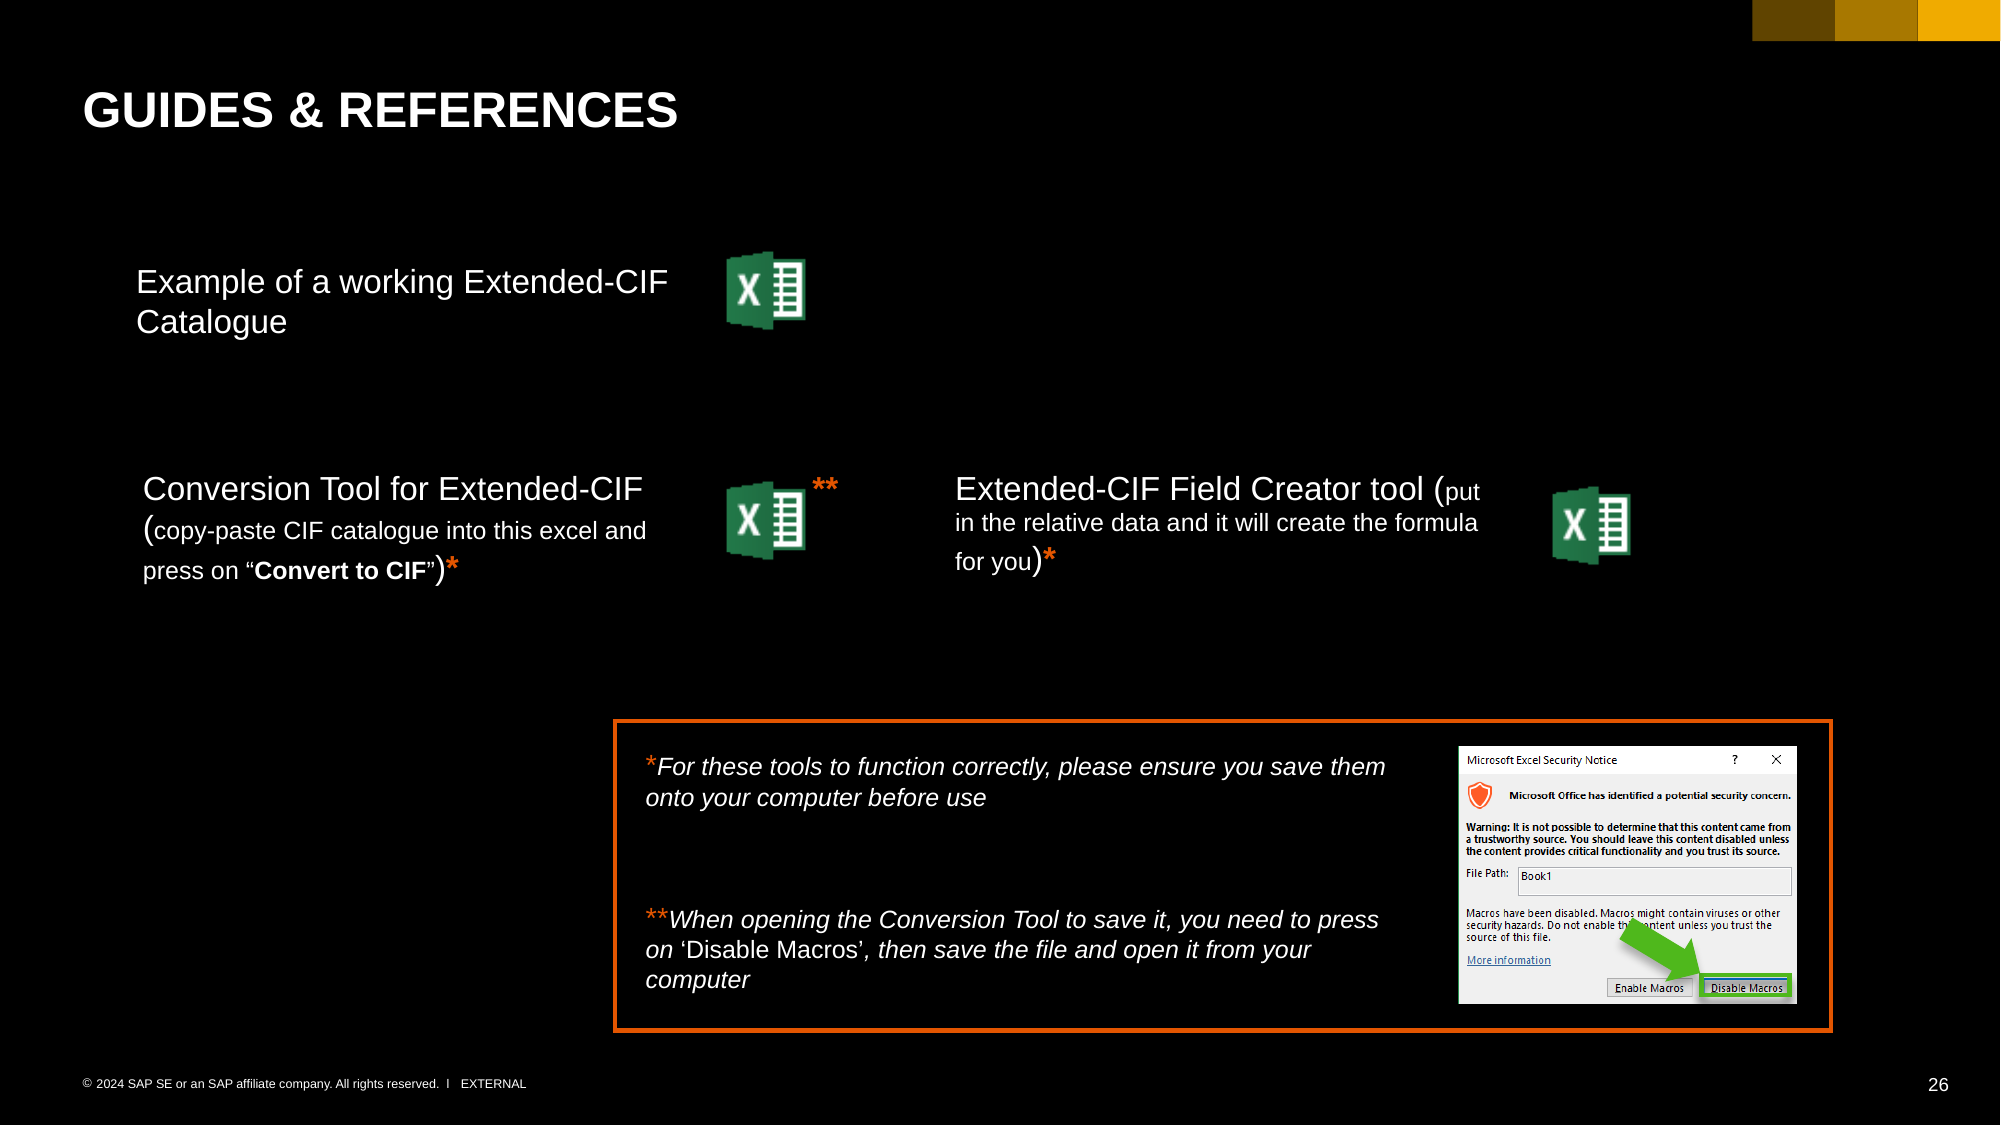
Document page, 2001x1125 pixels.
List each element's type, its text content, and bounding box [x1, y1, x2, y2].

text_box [1536, 481, 1649, 718]
picture [1458, 745, 1798, 1005]
text_box Extended-CIF Field Creator tool (put in the relative data and it will create the formula for you)* [955, 466, 1499, 598]
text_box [710, 246, 823, 484]
text_box [615, 721, 1832, 1031]
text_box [710, 490, 823, 714]
title GUIDES & REFERENCES [82, 77, 1918, 138]
text_box Conversion Tool for Extended-CIF (copy-paste CIF catalogue into this excel and press on “Convert to CIF”)* [142, 466, 686, 598]
text_box ** [827, 466, 847, 493]
list Example of a working Extended-CIF Catalogue [135, 260, 685, 392]
